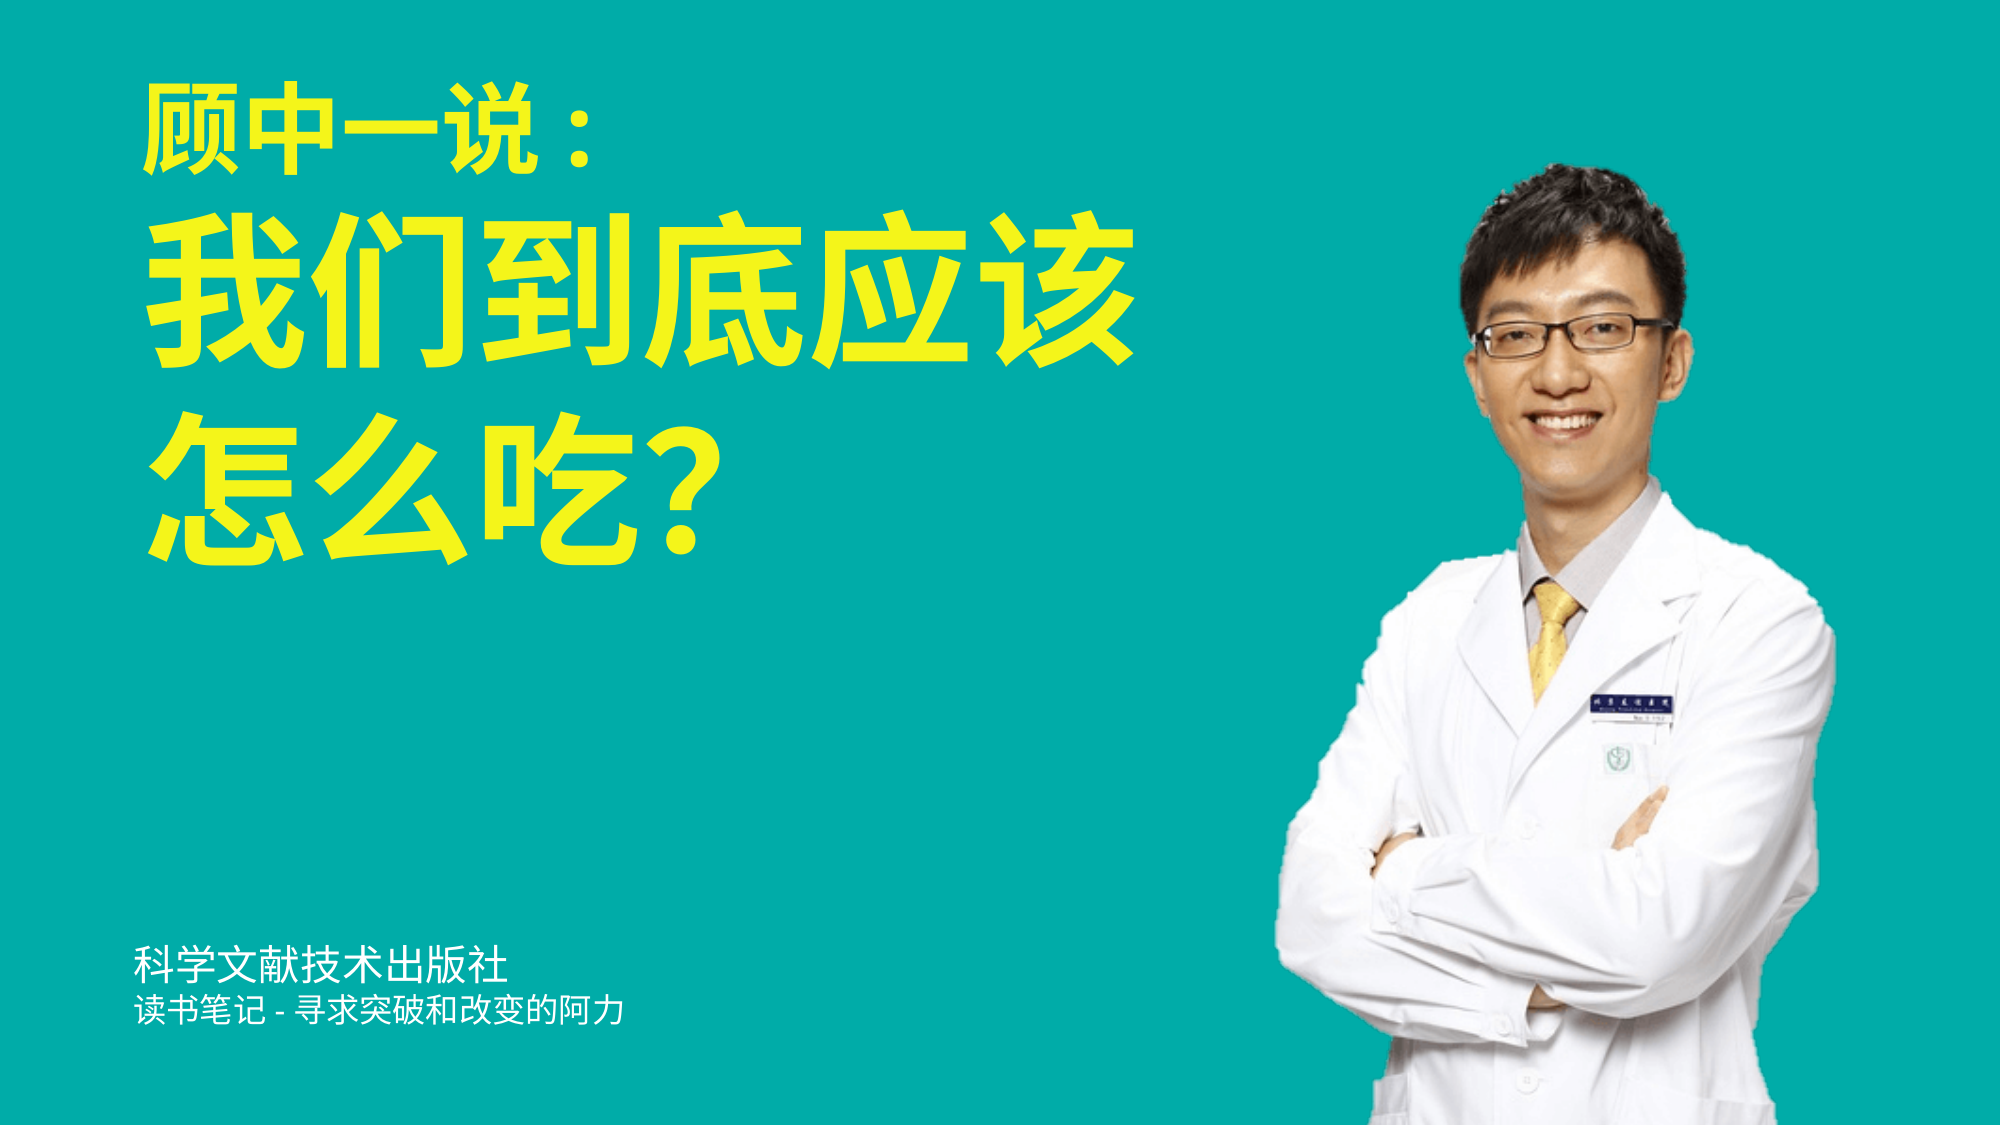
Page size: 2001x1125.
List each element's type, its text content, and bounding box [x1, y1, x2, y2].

picture [1161, 134, 1915, 1125]
text_box 顾中一说: 我们到底应该 怎么吃？ [126, 59, 1157, 594]
text_box 科学文献技术出版社 读书笔记-寻求突破和改变的阿力 [118, 931, 641, 1037]
